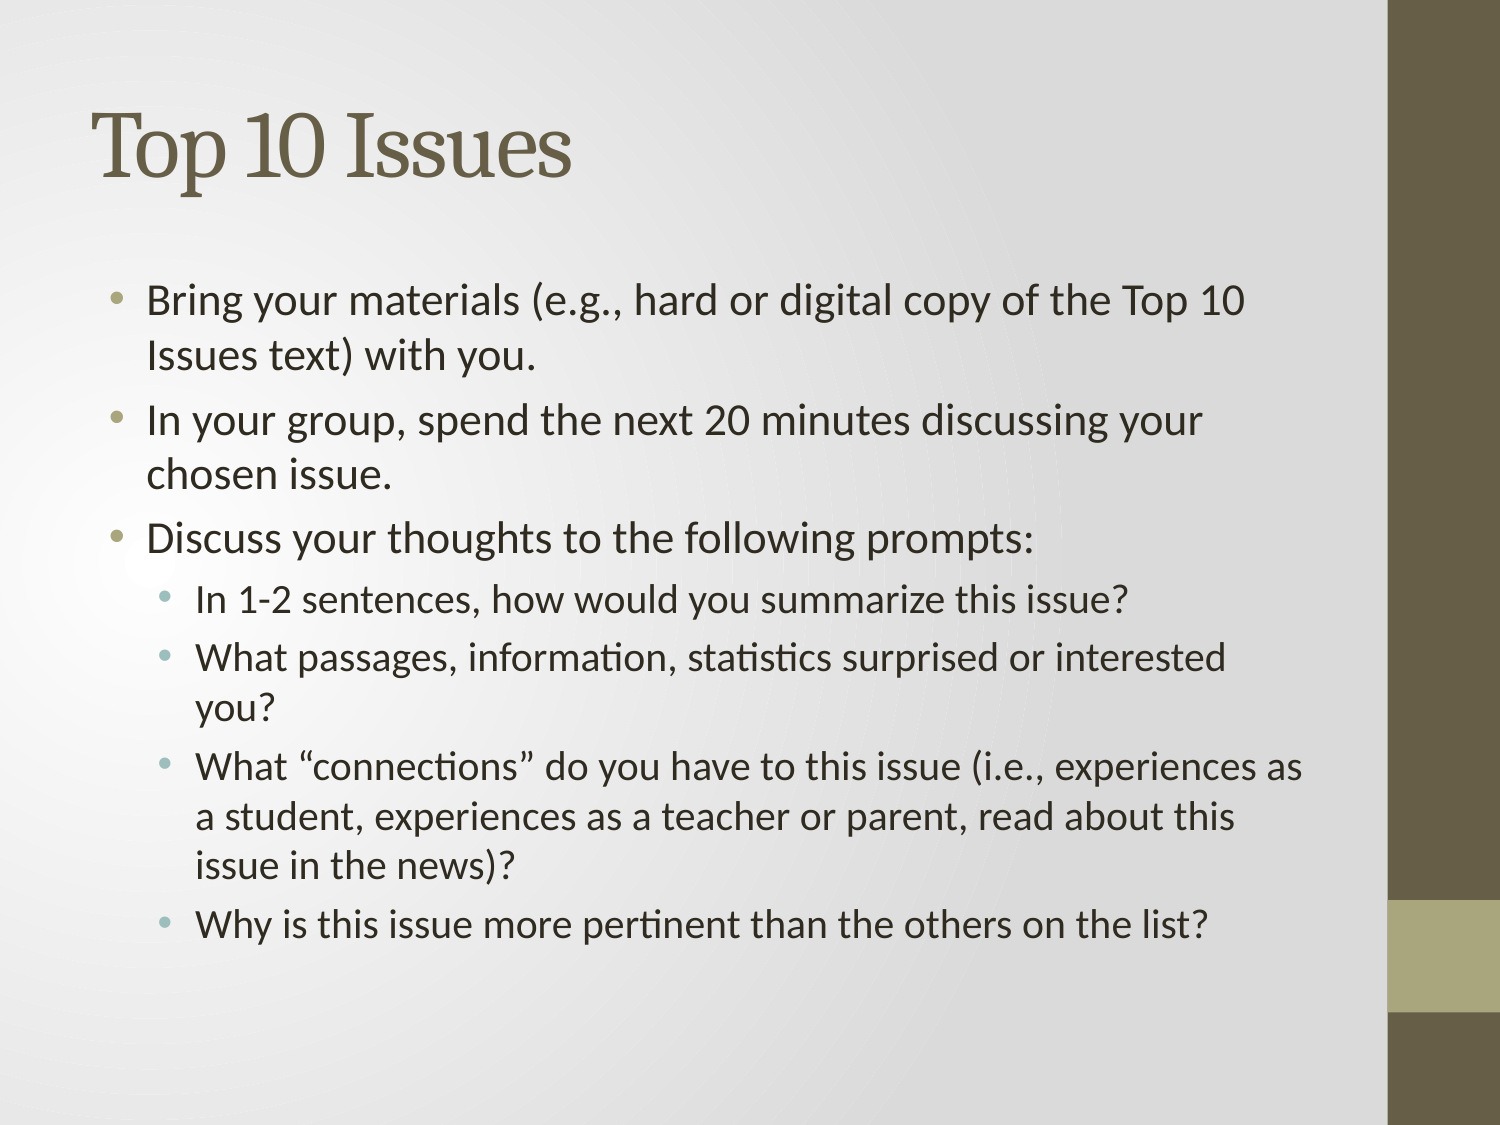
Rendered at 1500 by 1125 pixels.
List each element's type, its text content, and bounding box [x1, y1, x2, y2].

list Bring your materials (e.g., hard or digital copy of the Top 10 Issues text) with you. In your group, spend the next 20 minutes discussing your chosen issue. Discuss your thoughts to the following prompts: In 1-2 sentences, how would you summarize this issue? What passages, information, statistics surprised or interested you? What “connections” do you have to this issue (i.e., experiences as a student, experiences as a teacher or parent, read about this issue in the news)? Why is this issue more pertinent than the others on the list? [74, 262, 1326, 1051]
title Top 10 Issues [75, 45, 1325, 233]
